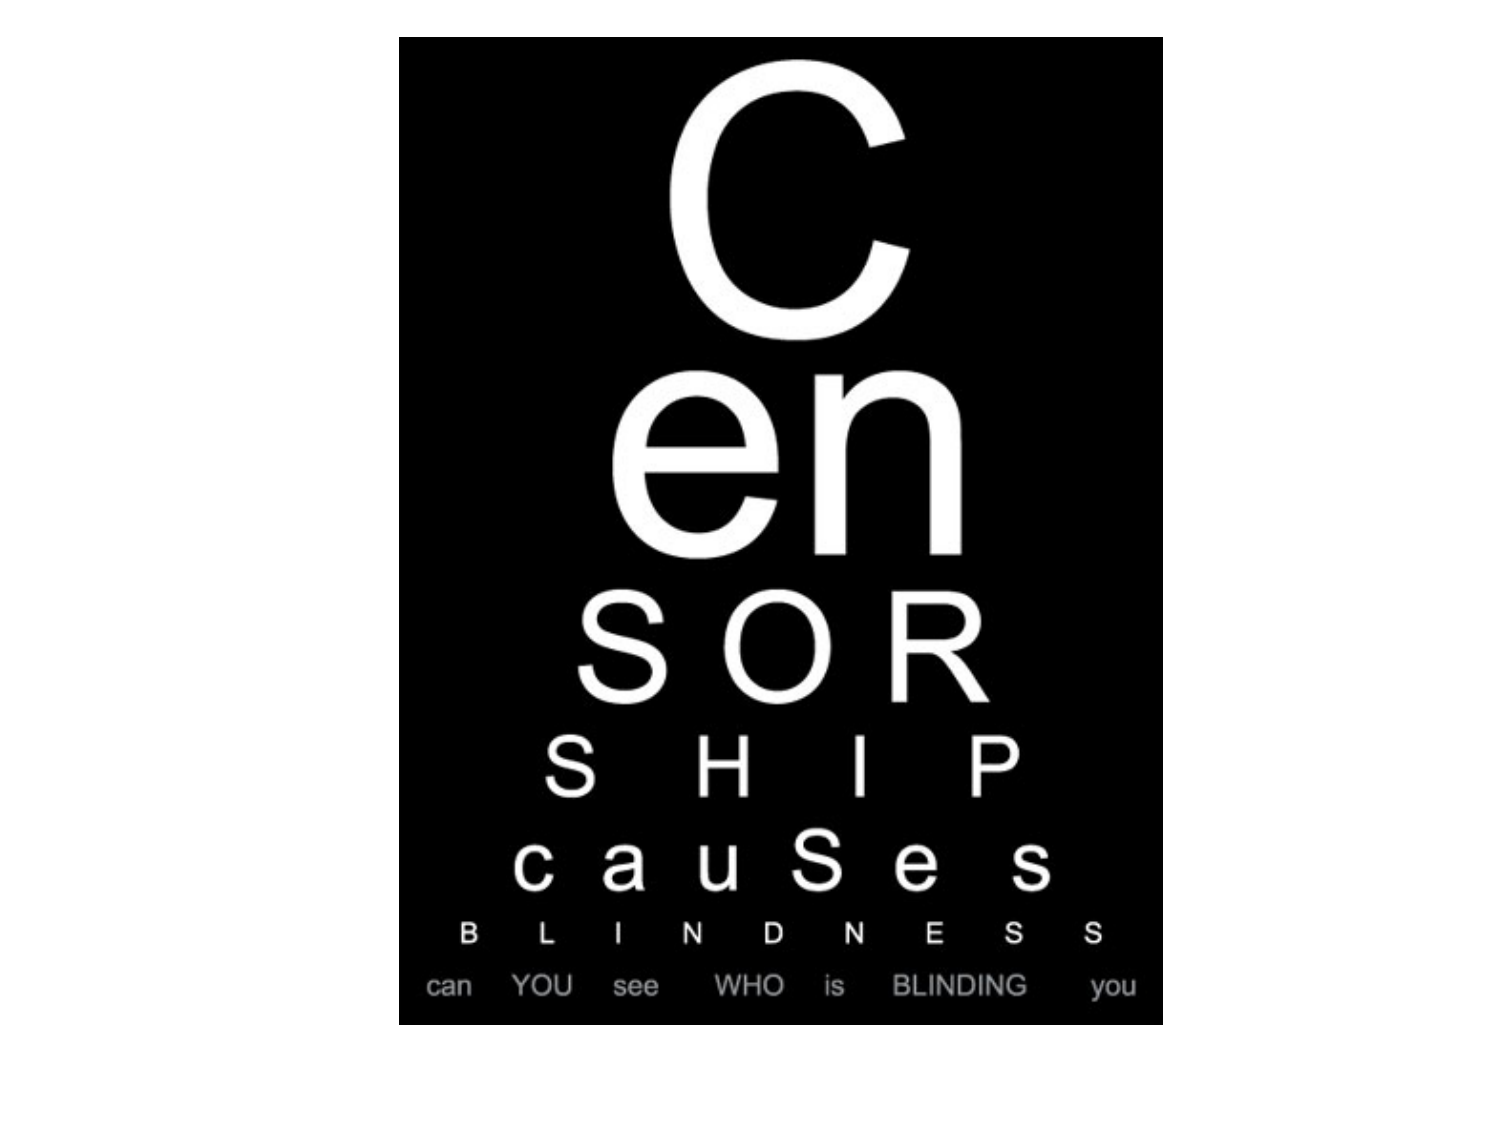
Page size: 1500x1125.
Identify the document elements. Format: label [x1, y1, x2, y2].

picture [399, 37, 1163, 1026]
